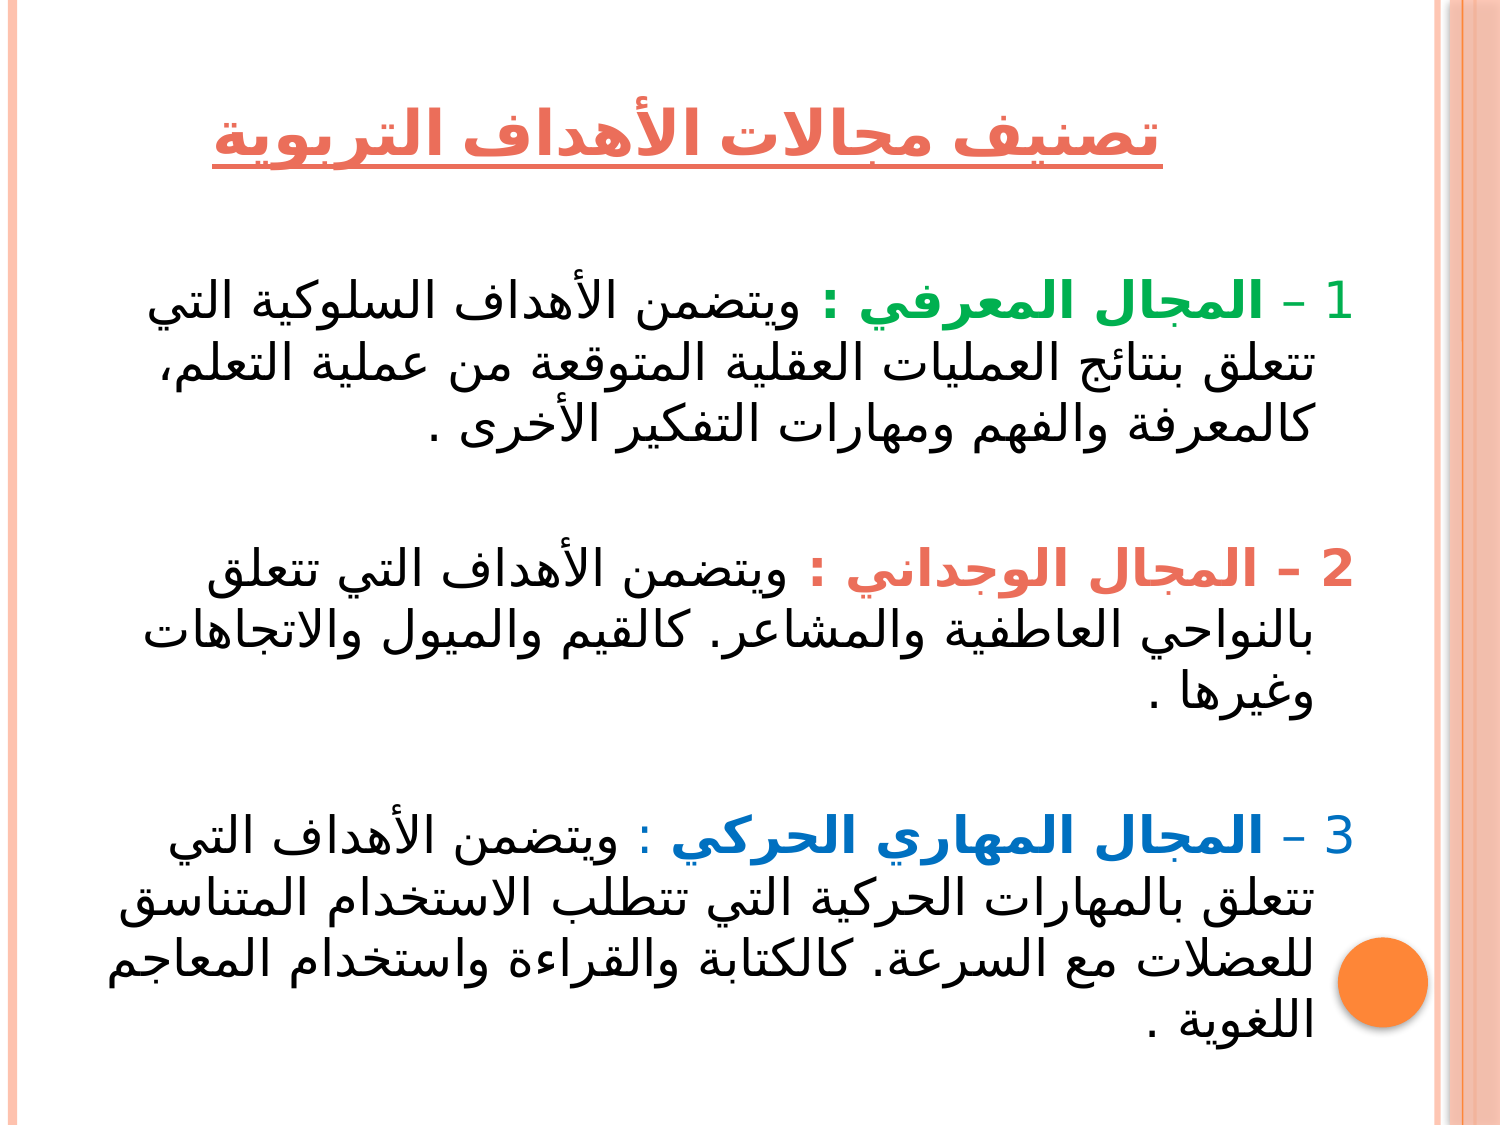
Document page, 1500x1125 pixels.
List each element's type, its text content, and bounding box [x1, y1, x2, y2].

list 1 – المجال المعرفي : ويتضمن الأهداف السلوكية التي تتعلق بنتائج العمليات العقلية المتوقعة من عملية التعلم، كالمعرفة والفهم ومهارات التفكير الأخرى . 2 – المجال الوجداني : ويتضمن الأهداف التي تتعلق بالنواحي العاطفية والمشاعر. كالقيم والميول والاتجاهات وغيرها . 3 – المجال المهاري الحركي : ويتضمن الأهداف التي تتعلق بالمهارات الحركية التي تتطلب الاستخدام المتناسق للعضلات مع السرعة. كالكتابة والقراءة واستخدام المعاجم اللغوية . [75, 187, 1372, 1062]
title تصنيف مجالات الأهداف التربوية [75, 45, 1300, 176]
